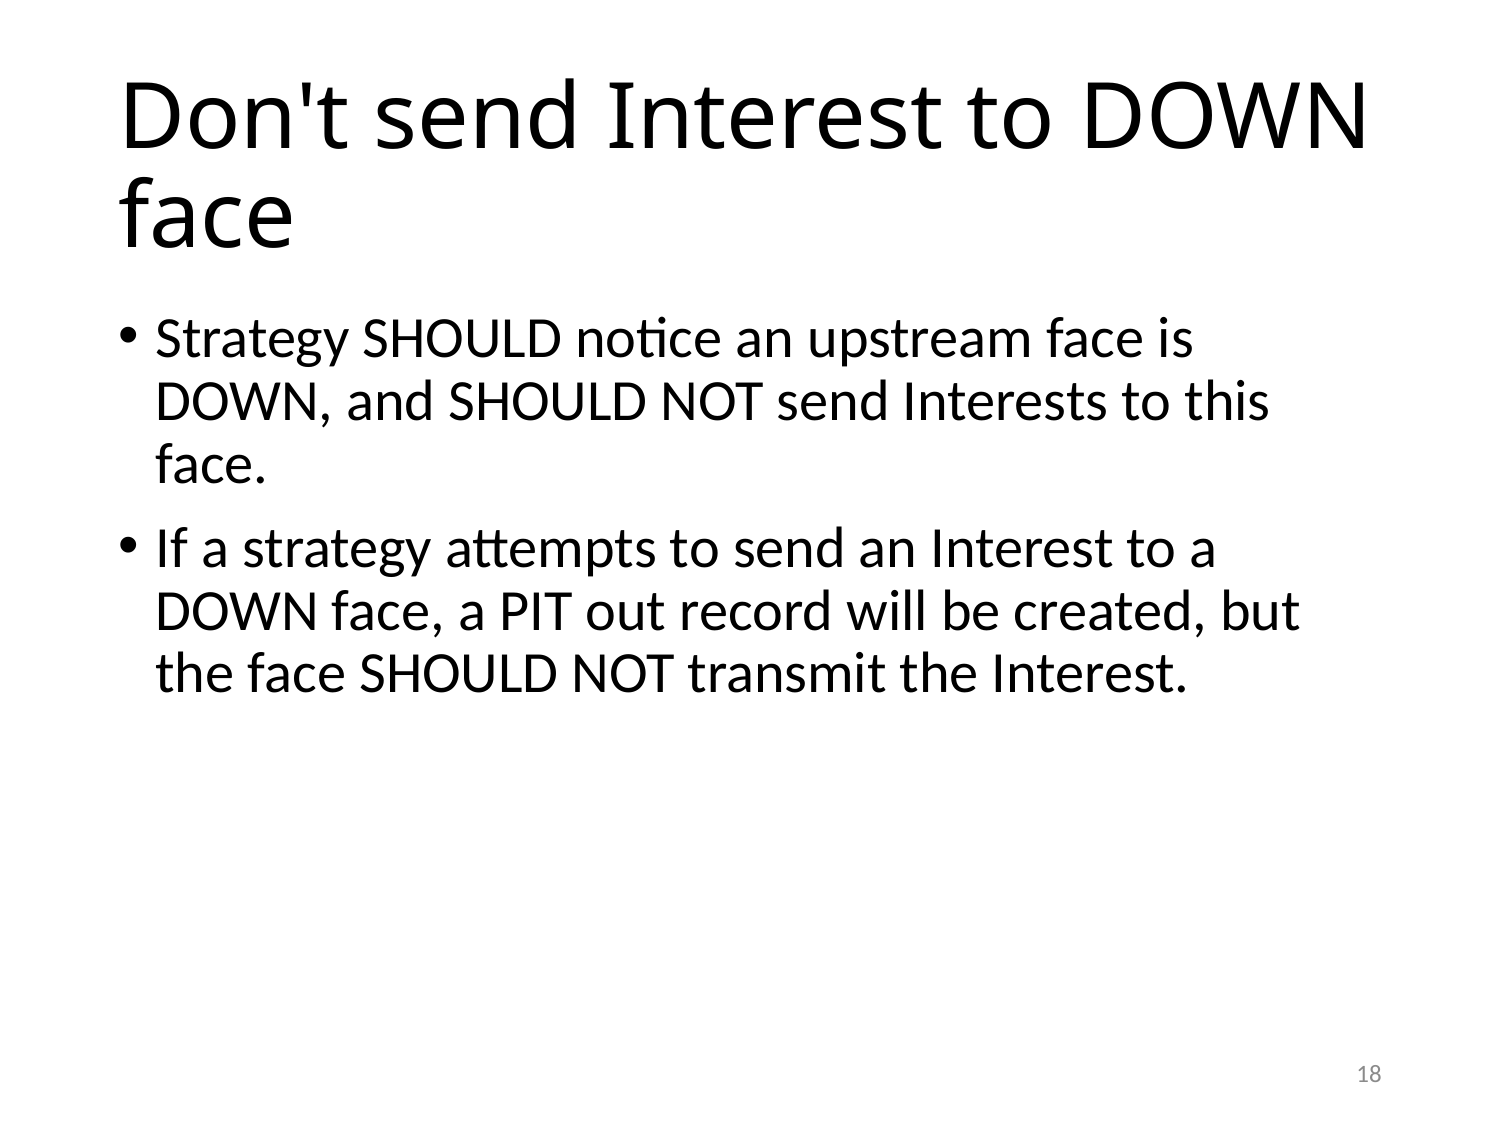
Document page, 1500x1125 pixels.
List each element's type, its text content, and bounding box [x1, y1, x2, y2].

list Strategy SHOULD notice an upstream face is DOWN, and SHOULD NOT send Interests to this face. If a strategy attempts to send an Interest to a DOWN face, a PIT out record will be created, but the face SHOULD NOT transmit the Interest. [103, 299, 1397, 1014]
slide_number 18 [1059, 1042, 1397, 1103]
title Don't send Interest to DOWN face [103, 59, 1397, 278]
